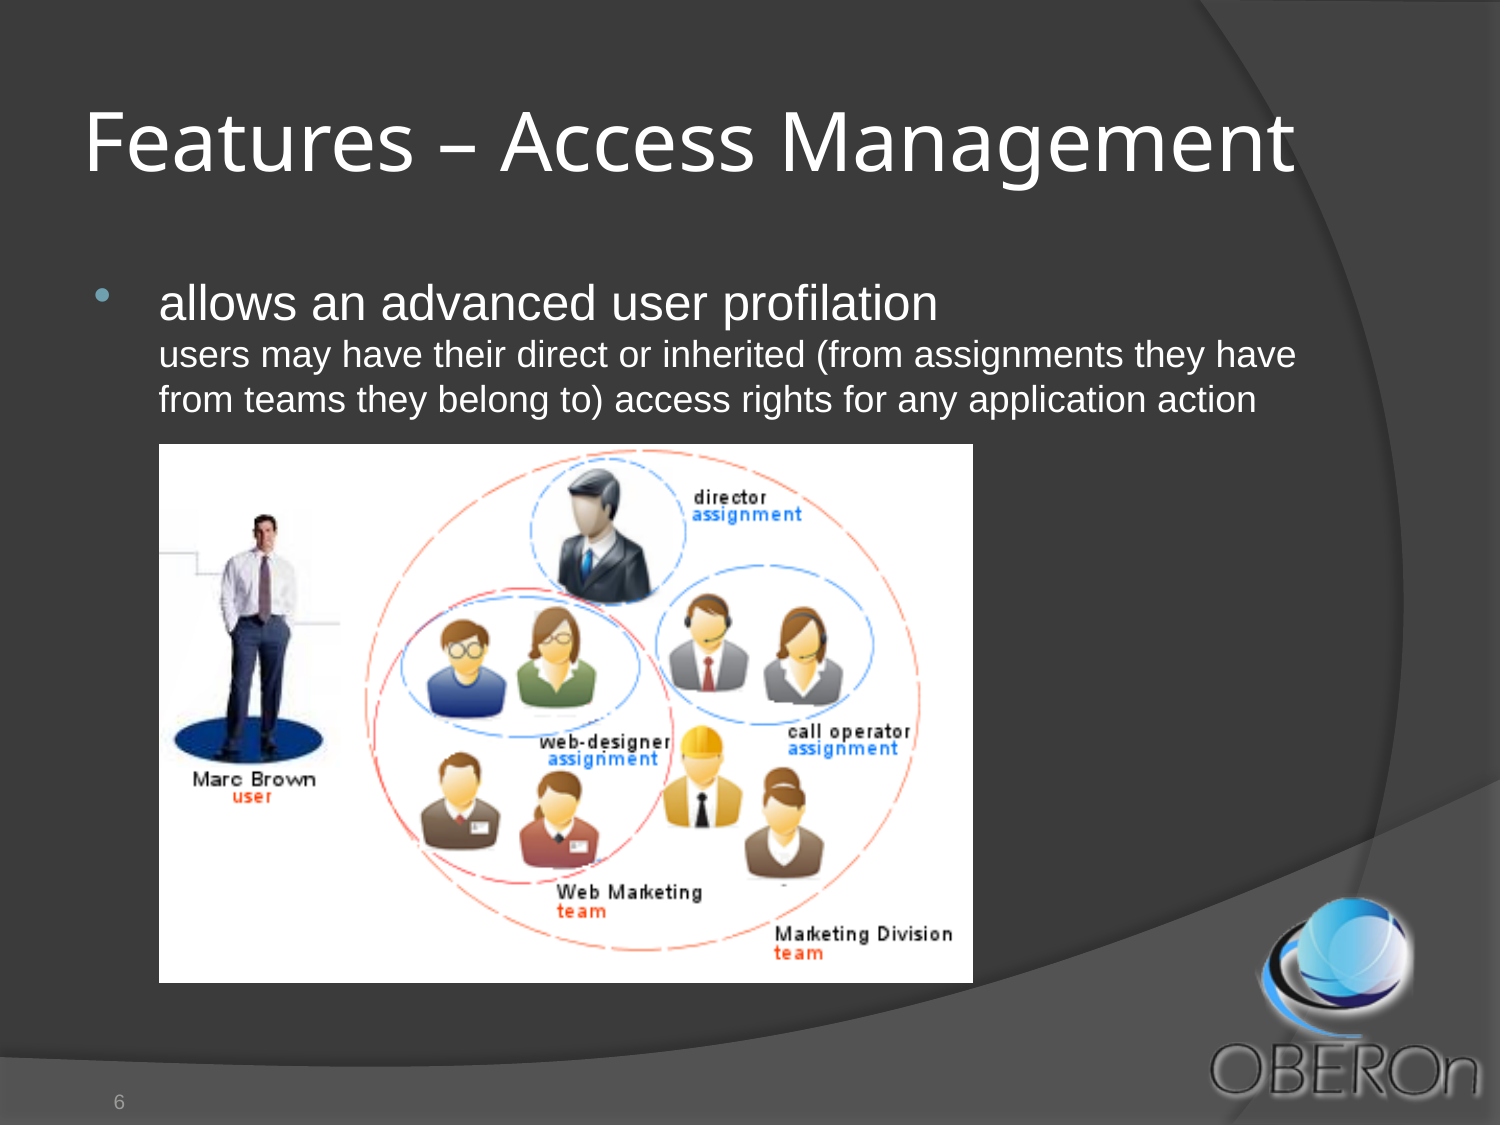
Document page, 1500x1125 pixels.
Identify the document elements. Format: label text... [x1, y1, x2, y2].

list allows an advanced user profilation users may have their direct or inherited (from assignments they have from teams they belong to) access rights for any application action [75, 262, 1376, 1005]
title Features – Access Management [75, 45, 1400, 233]
slide_number 6 [0, 1053, 125, 1114]
picture [1198, 892, 1489, 1105]
picture [159, 444, 973, 983]
